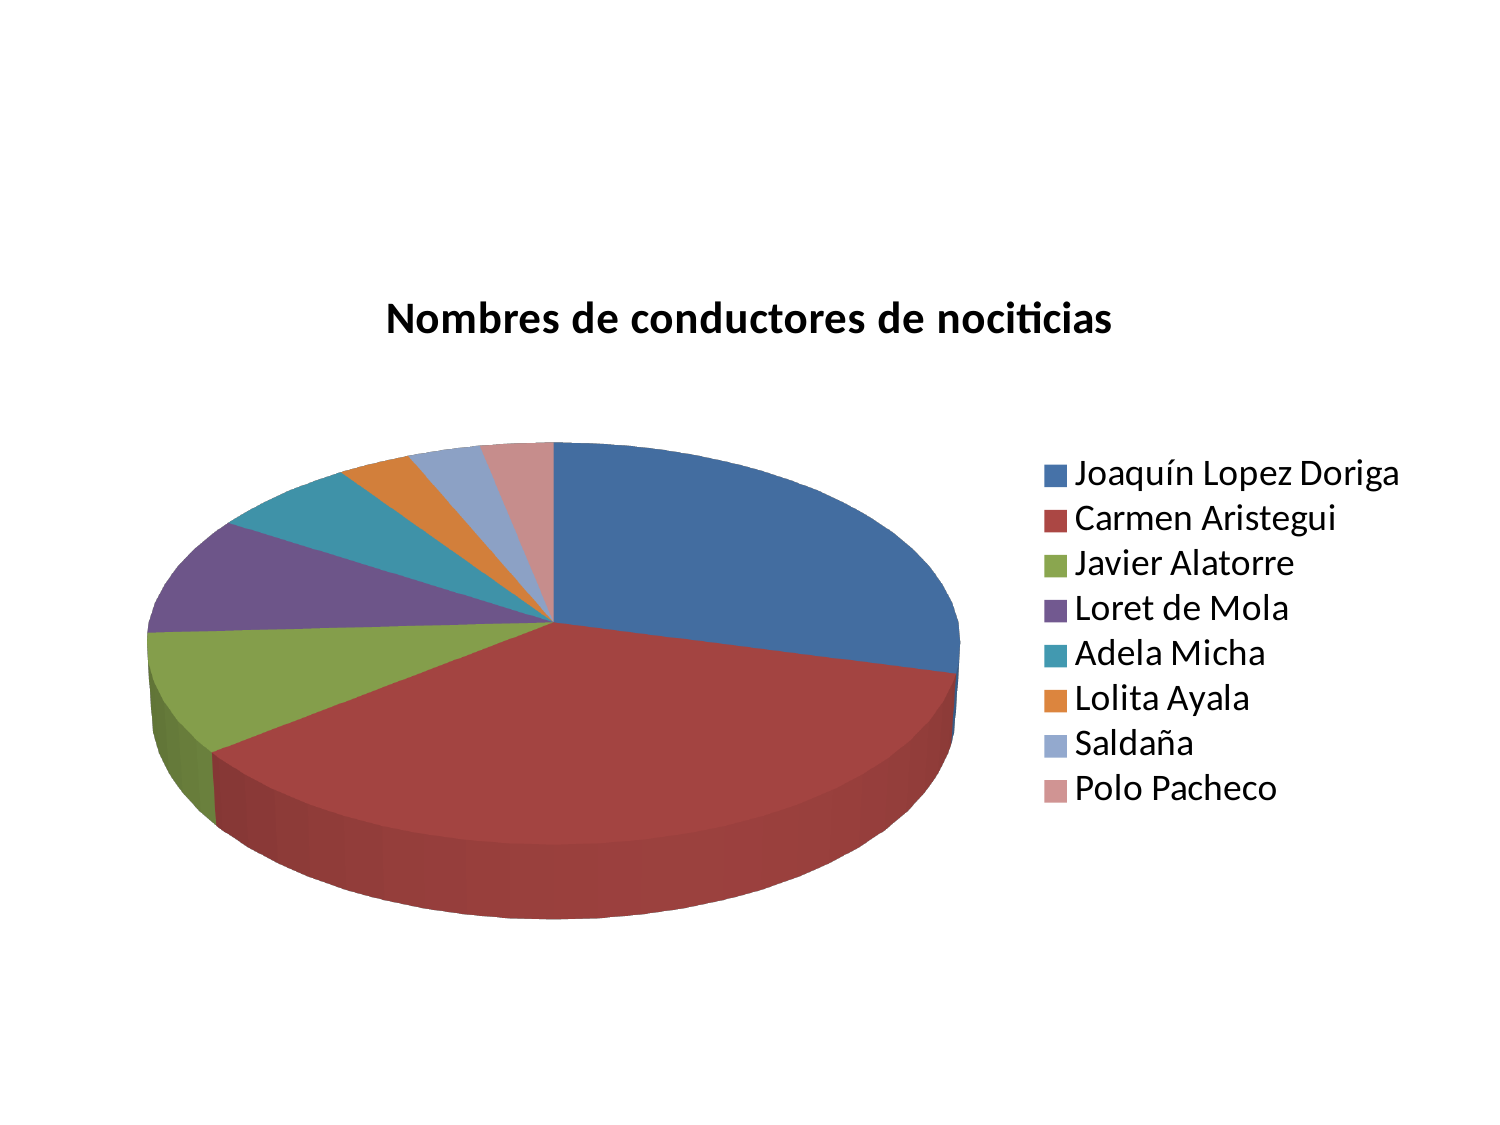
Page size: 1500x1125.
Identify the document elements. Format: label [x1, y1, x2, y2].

chart [74, 262, 1426, 1006]
